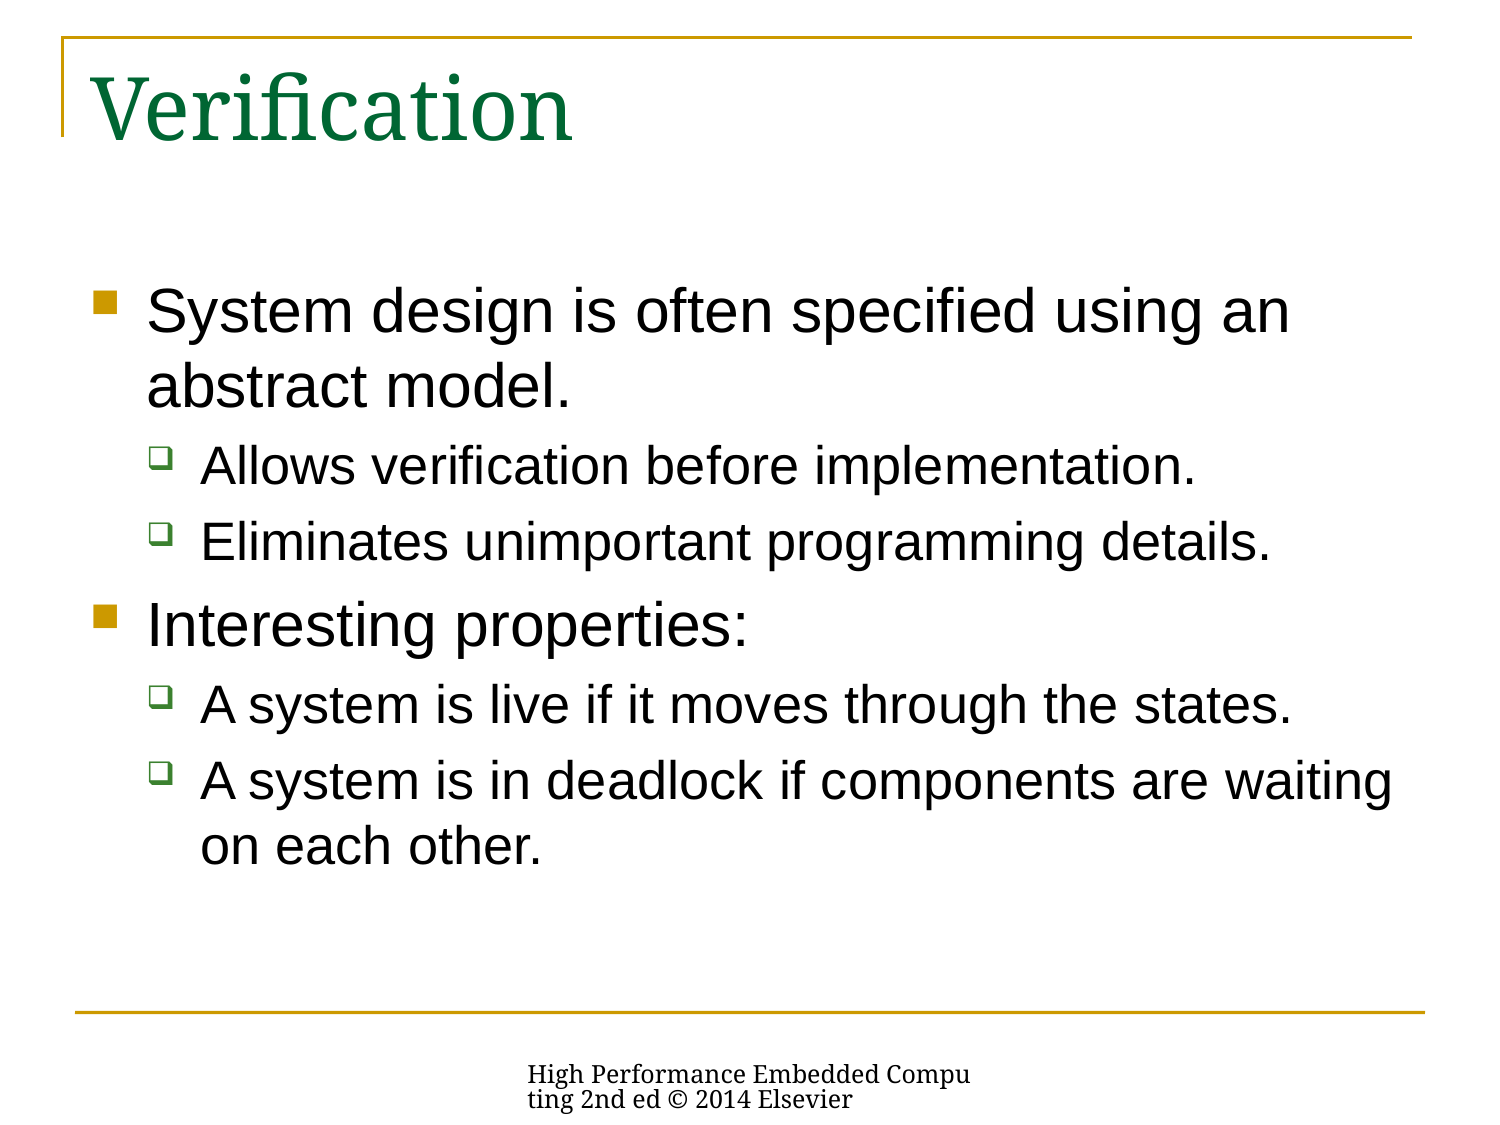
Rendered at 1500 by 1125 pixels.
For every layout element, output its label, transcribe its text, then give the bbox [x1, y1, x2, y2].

list System design is often specified using an abstract model. Allows verification before implementation. Eliminates unimportant programming details. Interesting properties: A system is live if it moves through the states. A system is in deadlock if components are waiting on each other. [75, 262, 1425, 1006]
footer High Performance Embedded Computing 2nd ed © 2014 Elsevier [512, 1025, 988, 1100]
title Verification [75, 45, 1425, 233]
